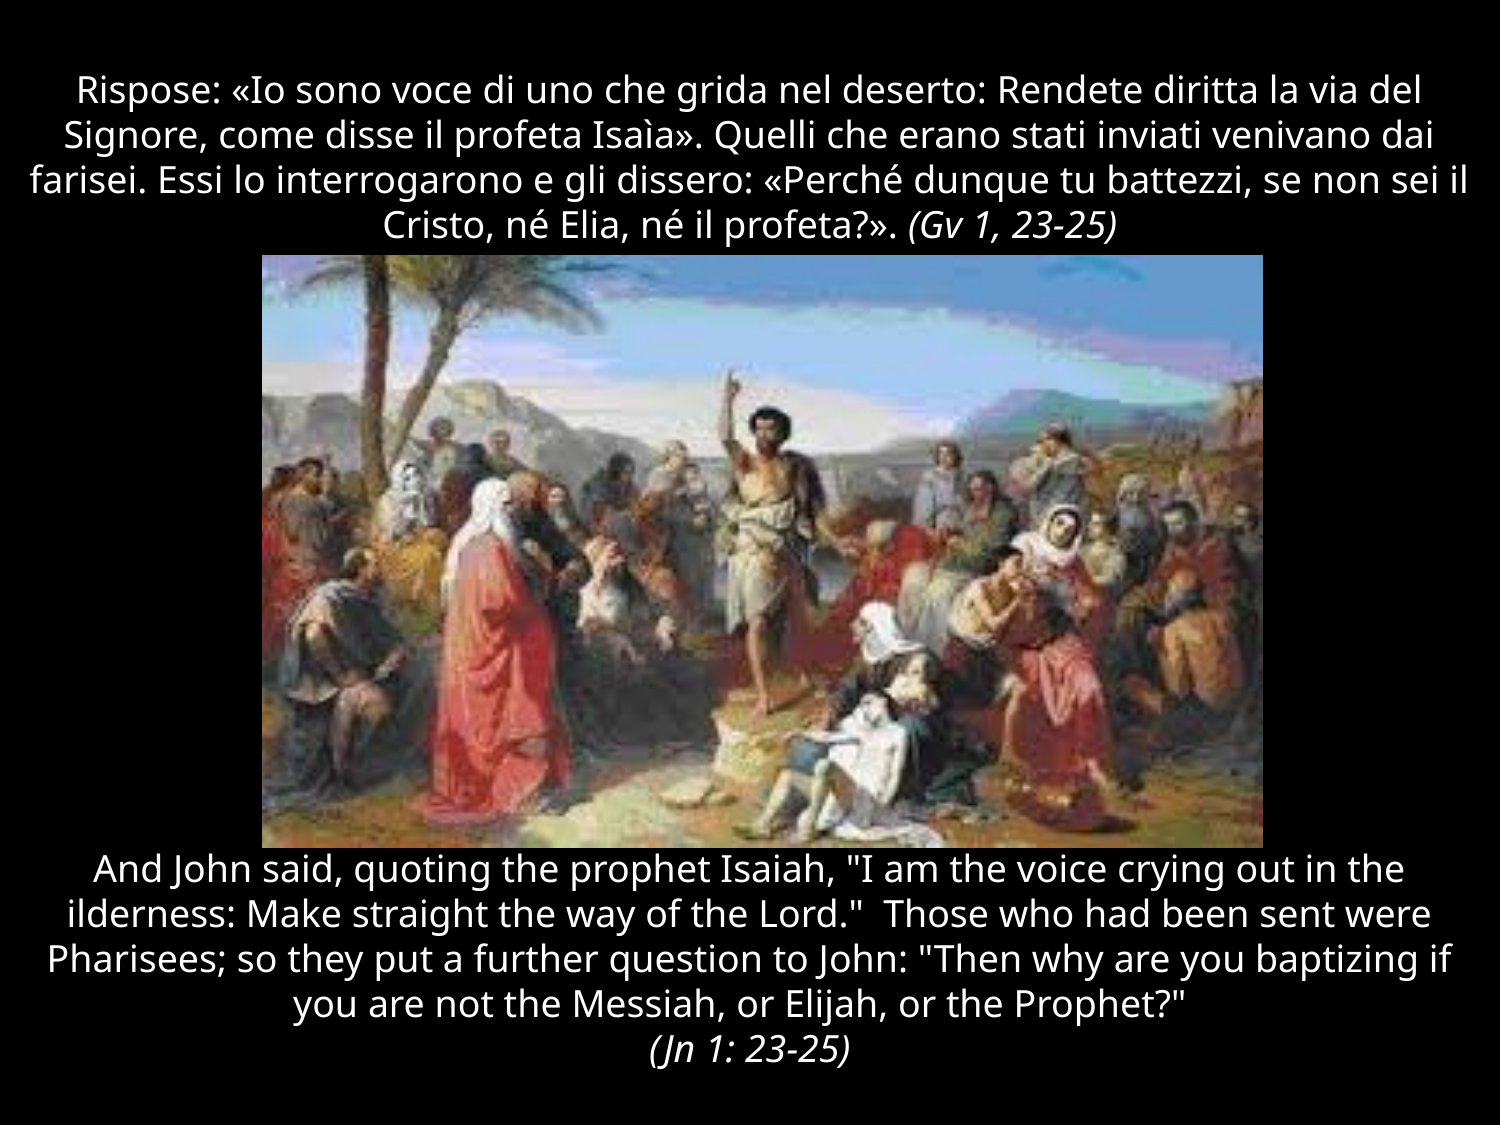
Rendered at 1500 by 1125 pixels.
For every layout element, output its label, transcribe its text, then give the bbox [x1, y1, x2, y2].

picture [262, 255, 1263, 848]
text_box And John said, quoting the prophet Isaiah, "I am the voice crying out in the ilderness: Make straight the way of the Lord." Those who had been sent were Pharisees; so they put a further question to John: "Then why are you baptizing if you are not the Messiah, or Elijah, or the Prophet?" (Jn 1: 23-25) [0, 837, 1500, 1078]
title Rispose: «Io sono voce di uno che grida nel deserto: Rendete diritta la via del Signore, come disse il profeta Isaìa». Quelli che erano stati inviati venivano dai farisei. Essi lo interrogarono e gli dissero: «Perché dunque tu battezzi, se non sei il Cristo, né Elia, né il profeta?». (Gv 1, 23-25) [0, 62, 1500, 250]
